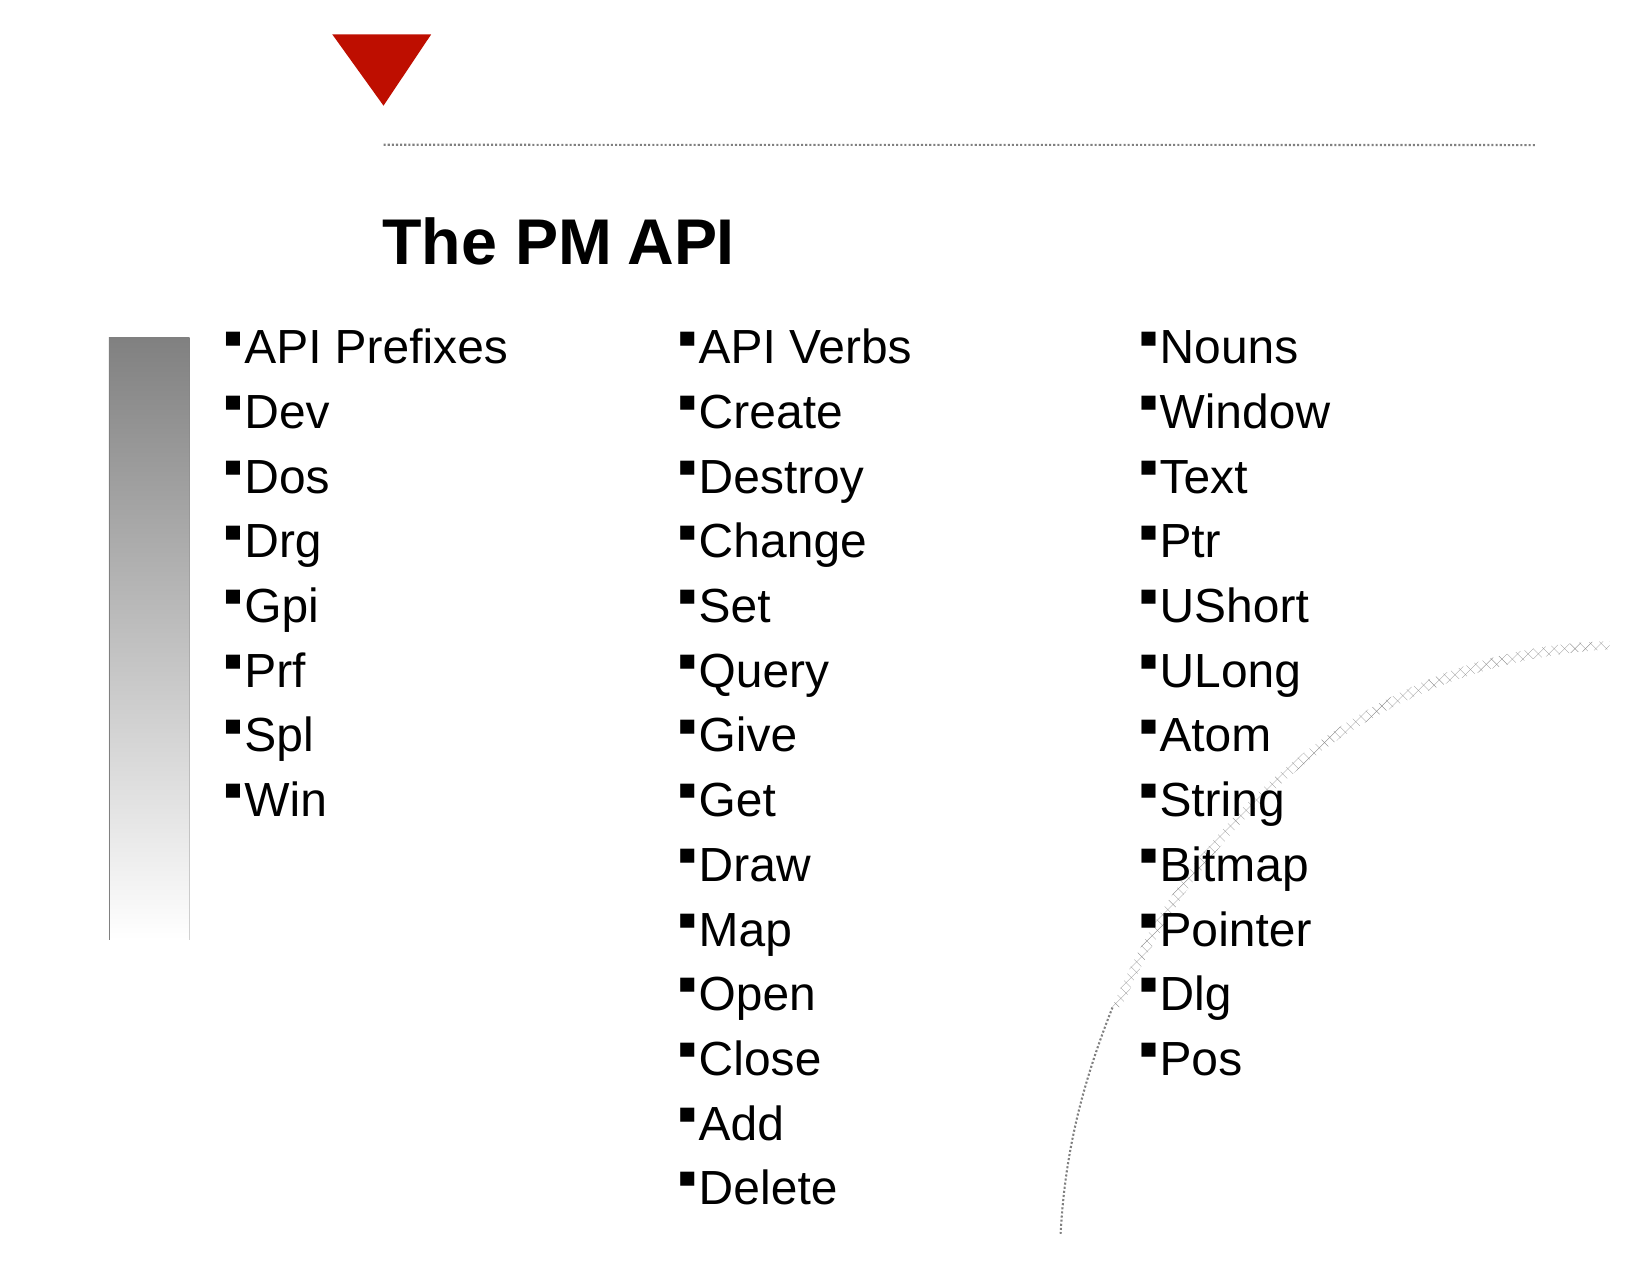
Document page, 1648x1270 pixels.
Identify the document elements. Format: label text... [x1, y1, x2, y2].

text_box Nouns Window Text Ptr UShort ULong Atom String Bitmap Pointer Dlg Pos [1137, 316, 1547, 1085]
text_box API Verbs Create Destroy Change Set Query Give Get Draw Map Open Close Add Delete [676, 316, 1086, 1215]
text_box The PM API [382, 199, 1539, 278]
text_box API Prefixes Dev Dos Drg Gpi Prf Spl Win [222, 316, 631, 827]
